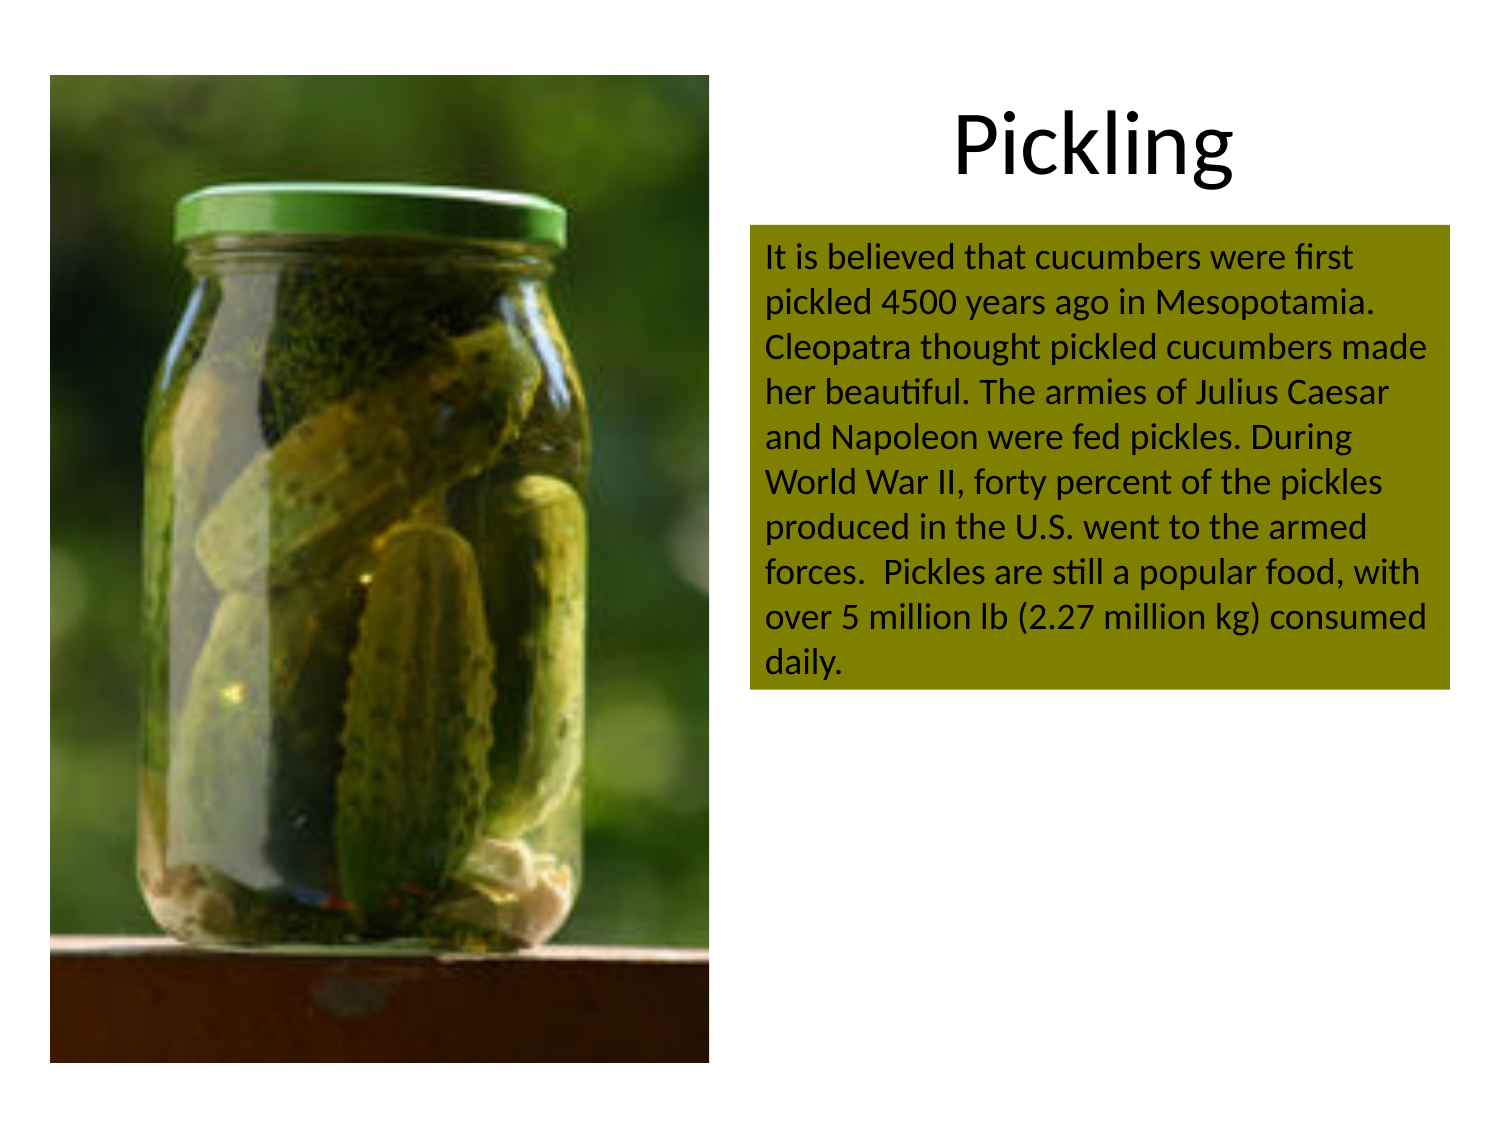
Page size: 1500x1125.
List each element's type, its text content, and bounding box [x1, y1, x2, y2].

title Pickling [800, 62, 1388, 213]
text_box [49, 74, 710, 1063]
text_box It is believed that cucumbers were first pickled 4500 years ago in Mesopotamia. Cleopatra thought pickled cucumbers made her beautiful. The armies of Julius Caesar and Napoleon were fed pickles. During World War II, forty percent of the pickles produced in the U.S. went to the armed forces. Pickles are still a popular food, with over 5 million lb (2.27 million kg) consumed daily. [750, 224, 1450, 690]
